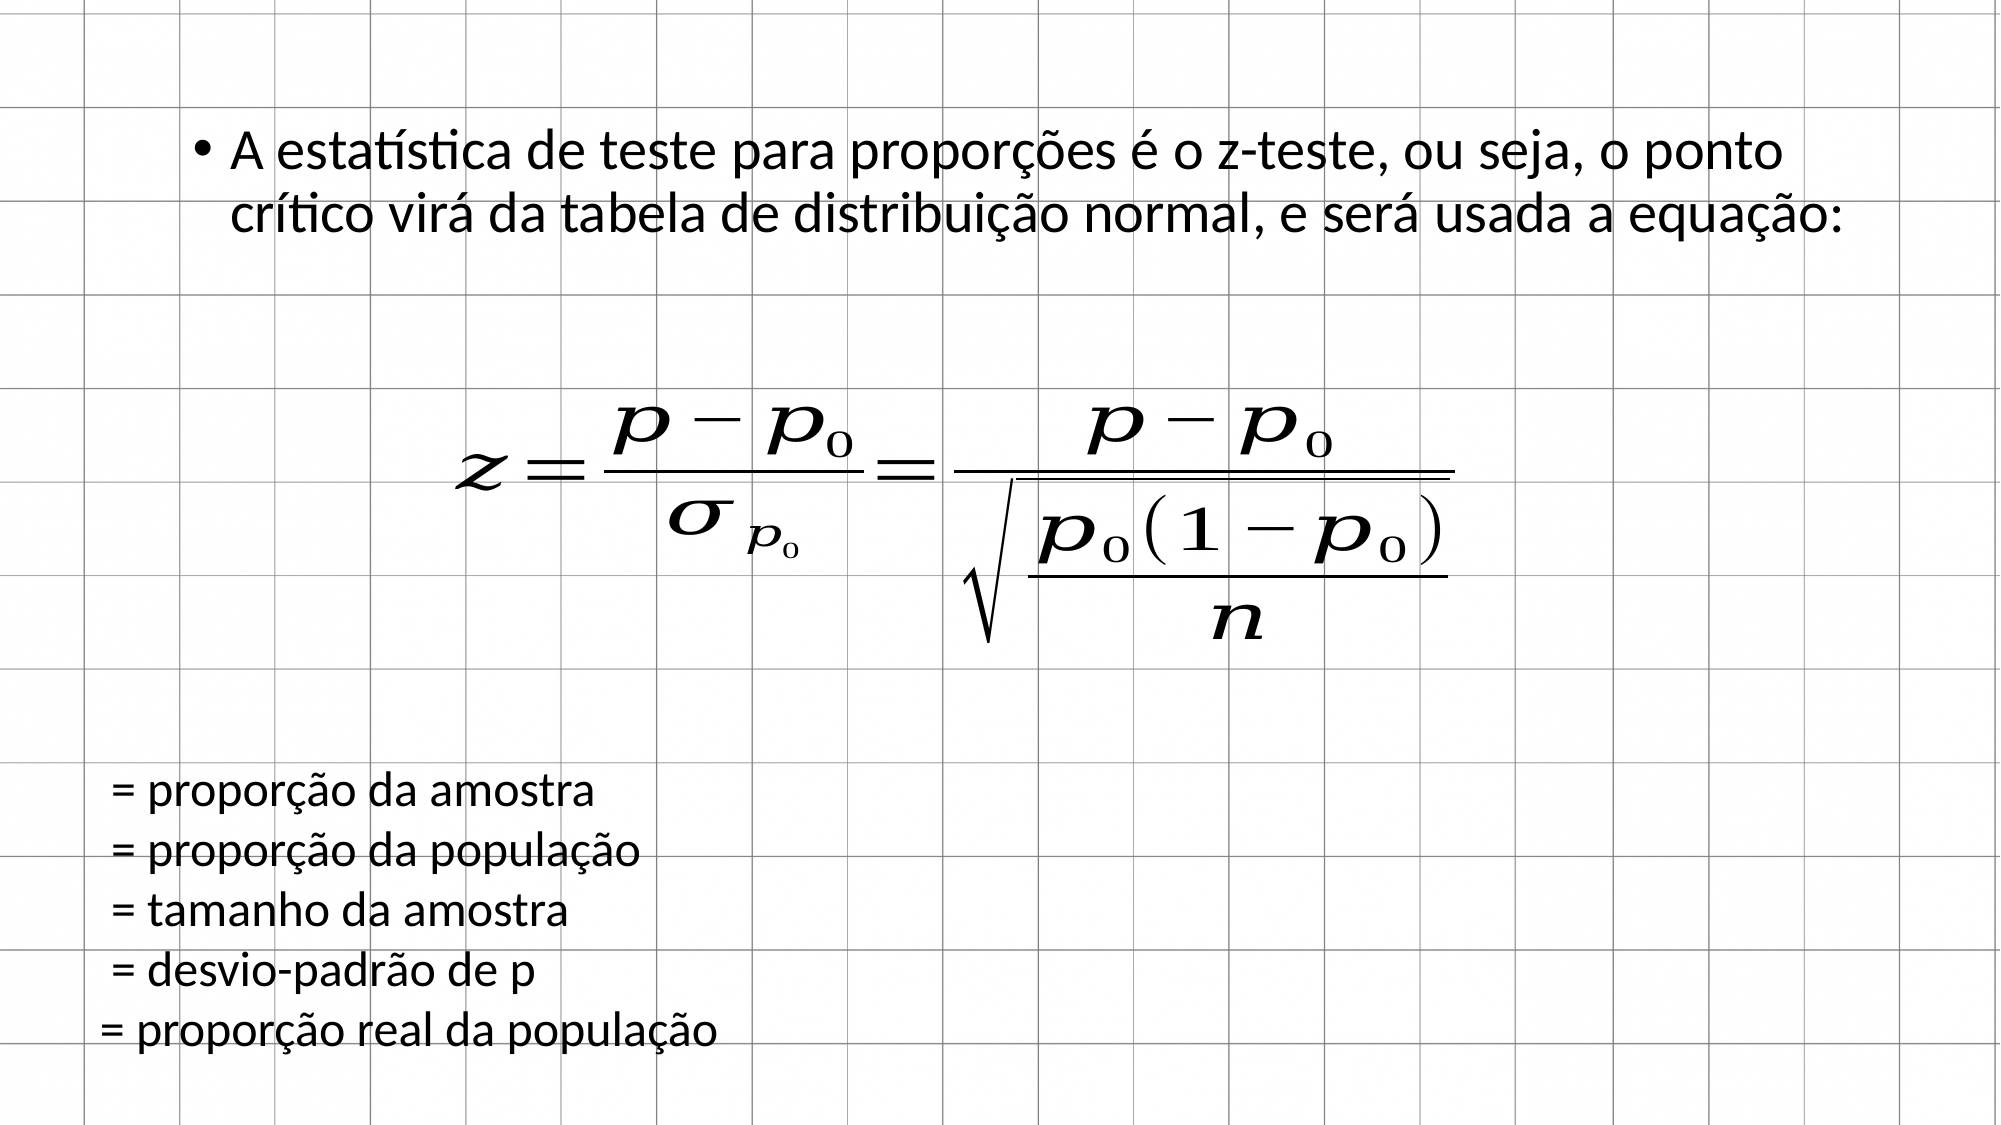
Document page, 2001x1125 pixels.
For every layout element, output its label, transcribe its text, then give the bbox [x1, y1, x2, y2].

list A estatística de teste para proporções é o z-teste, ou seja, o ponto crítico virá da tabela de distribuição normal, e será usada a equação: [177, 111, 1903, 826]
